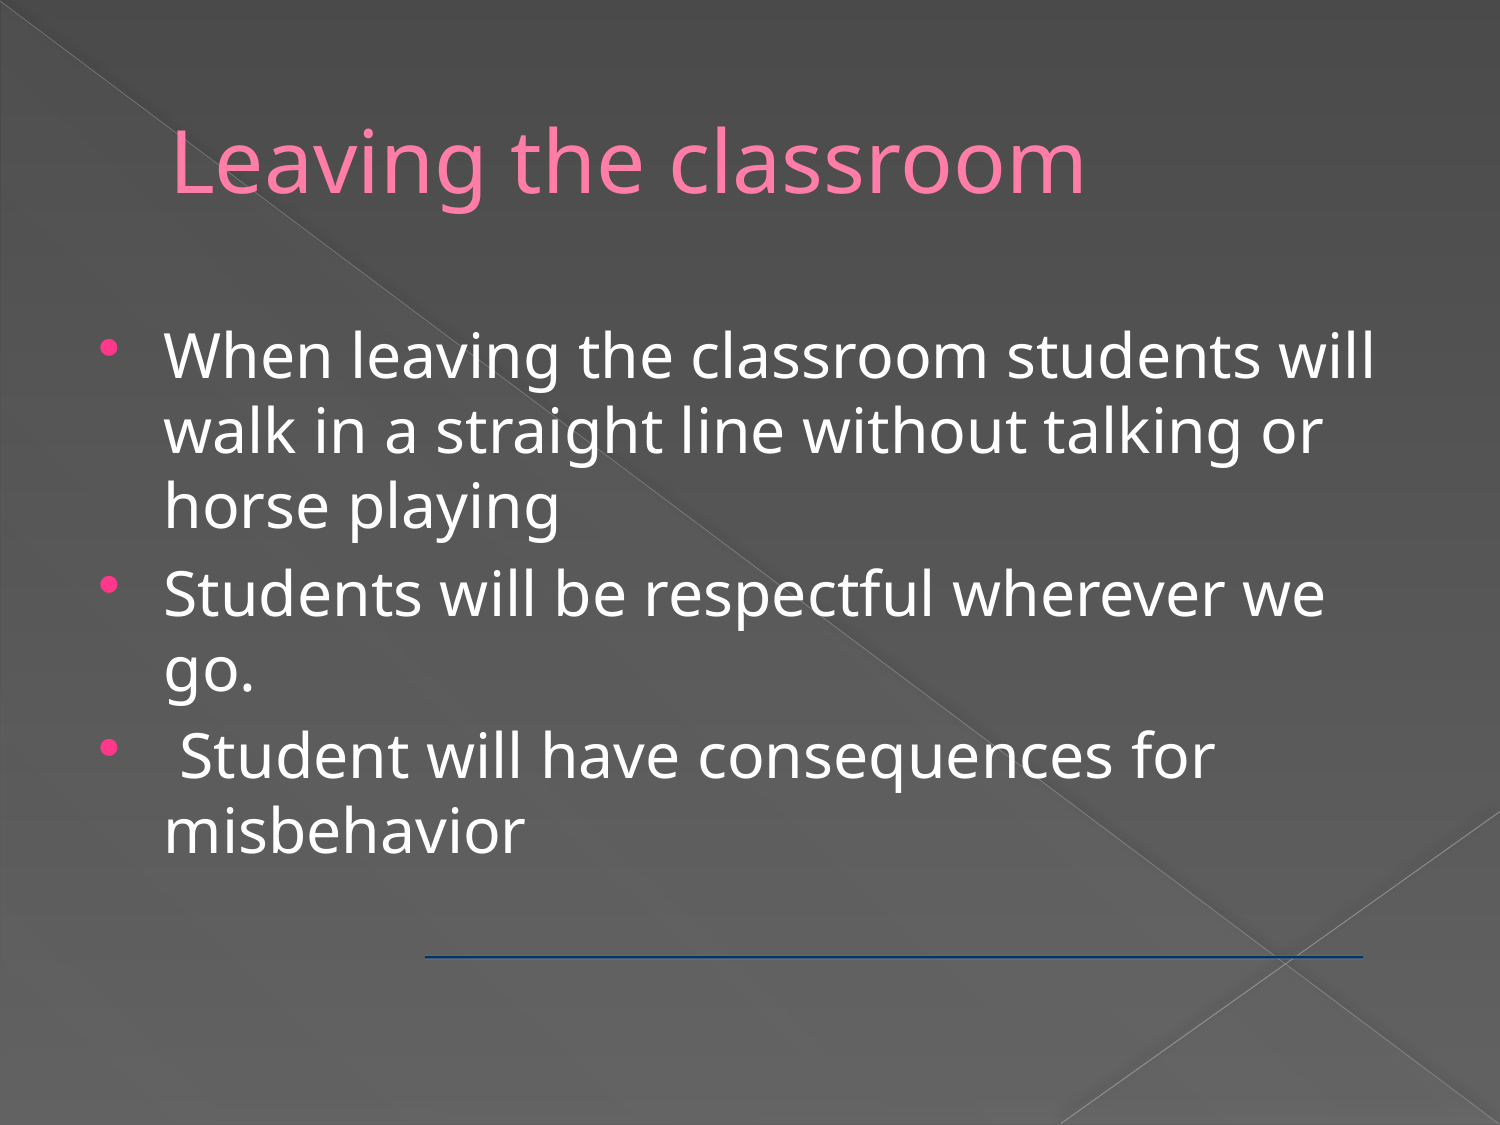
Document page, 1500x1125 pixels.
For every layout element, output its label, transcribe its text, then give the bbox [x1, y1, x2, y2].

title Leaving the classroom [75, 43, 1425, 274]
picture [424, 949, 1363, 966]
list When leaving the classroom students will walk in a straight line without talking or horse playing Students will be respectful wherever we go. Student will have consequences for misbehavior [74, 308, 1426, 1060]
